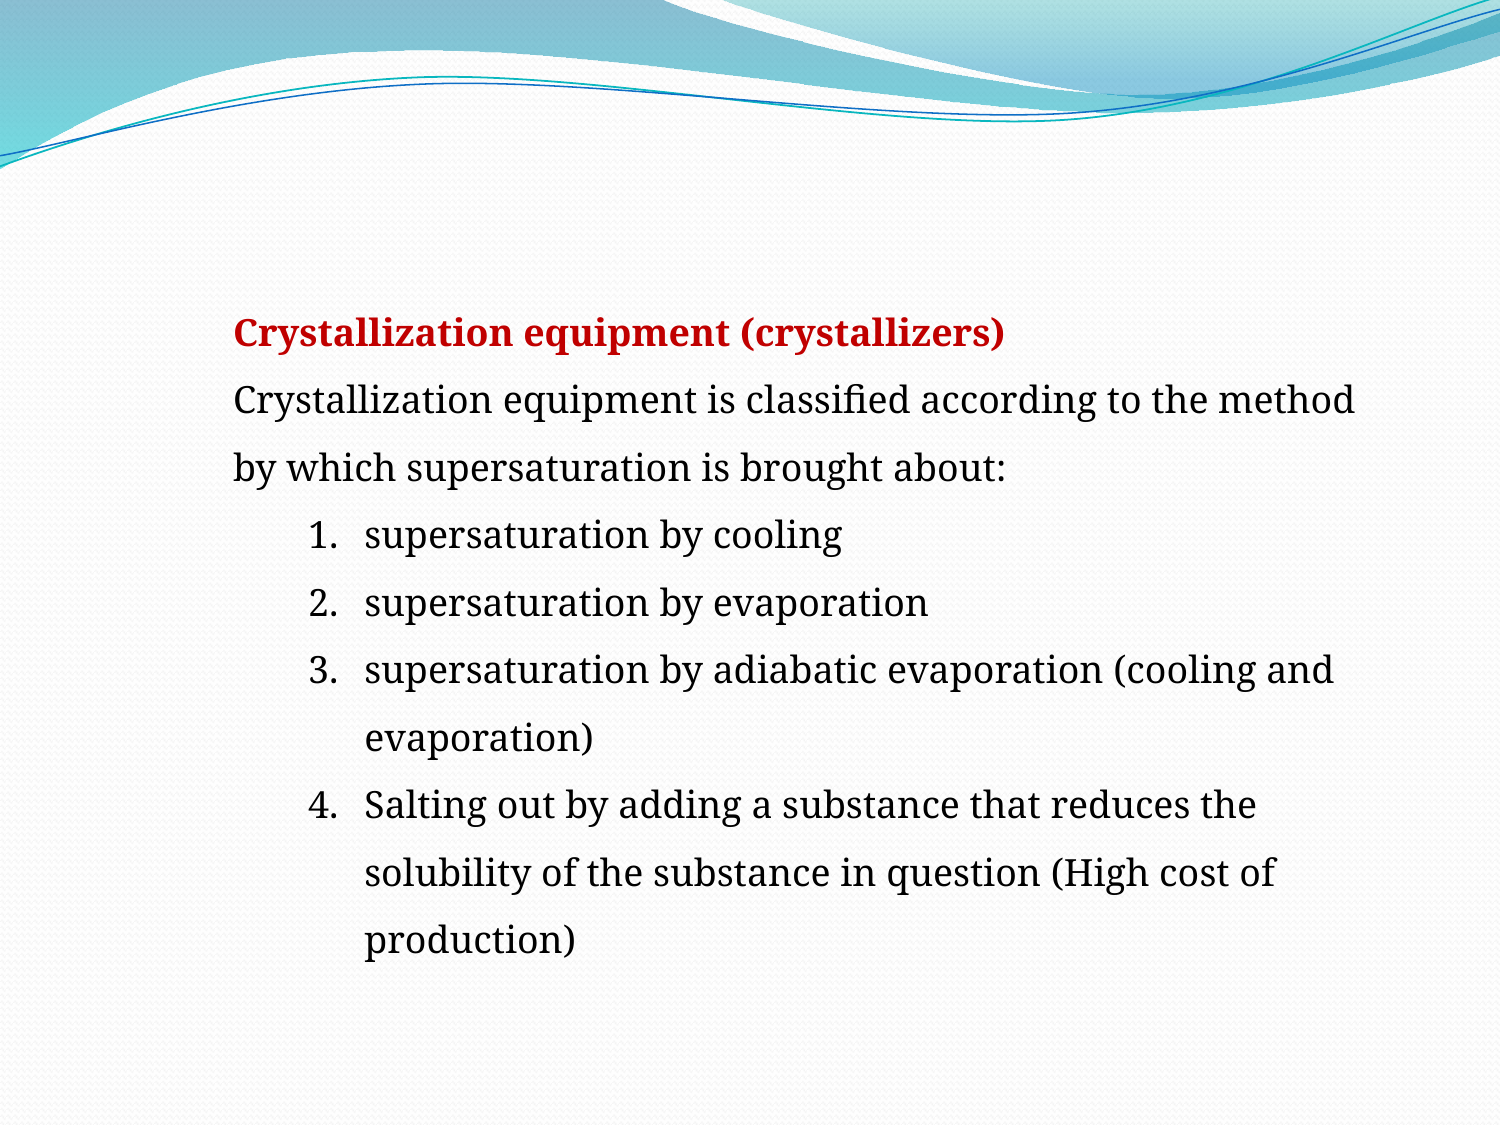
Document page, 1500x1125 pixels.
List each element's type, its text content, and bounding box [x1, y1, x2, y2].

text_box Crystallization equipment (crystallizers) Crystallization equipment is classified according to the method by which supersaturation is brought about: supersaturation by cooling supersaturation by evaporation supersaturation by adiabatic evaporation (cooling and evaporation) Salting out by adding a substance that reduces the solubility of the substance in question (High cost of production) [218, 278, 1388, 1037]
